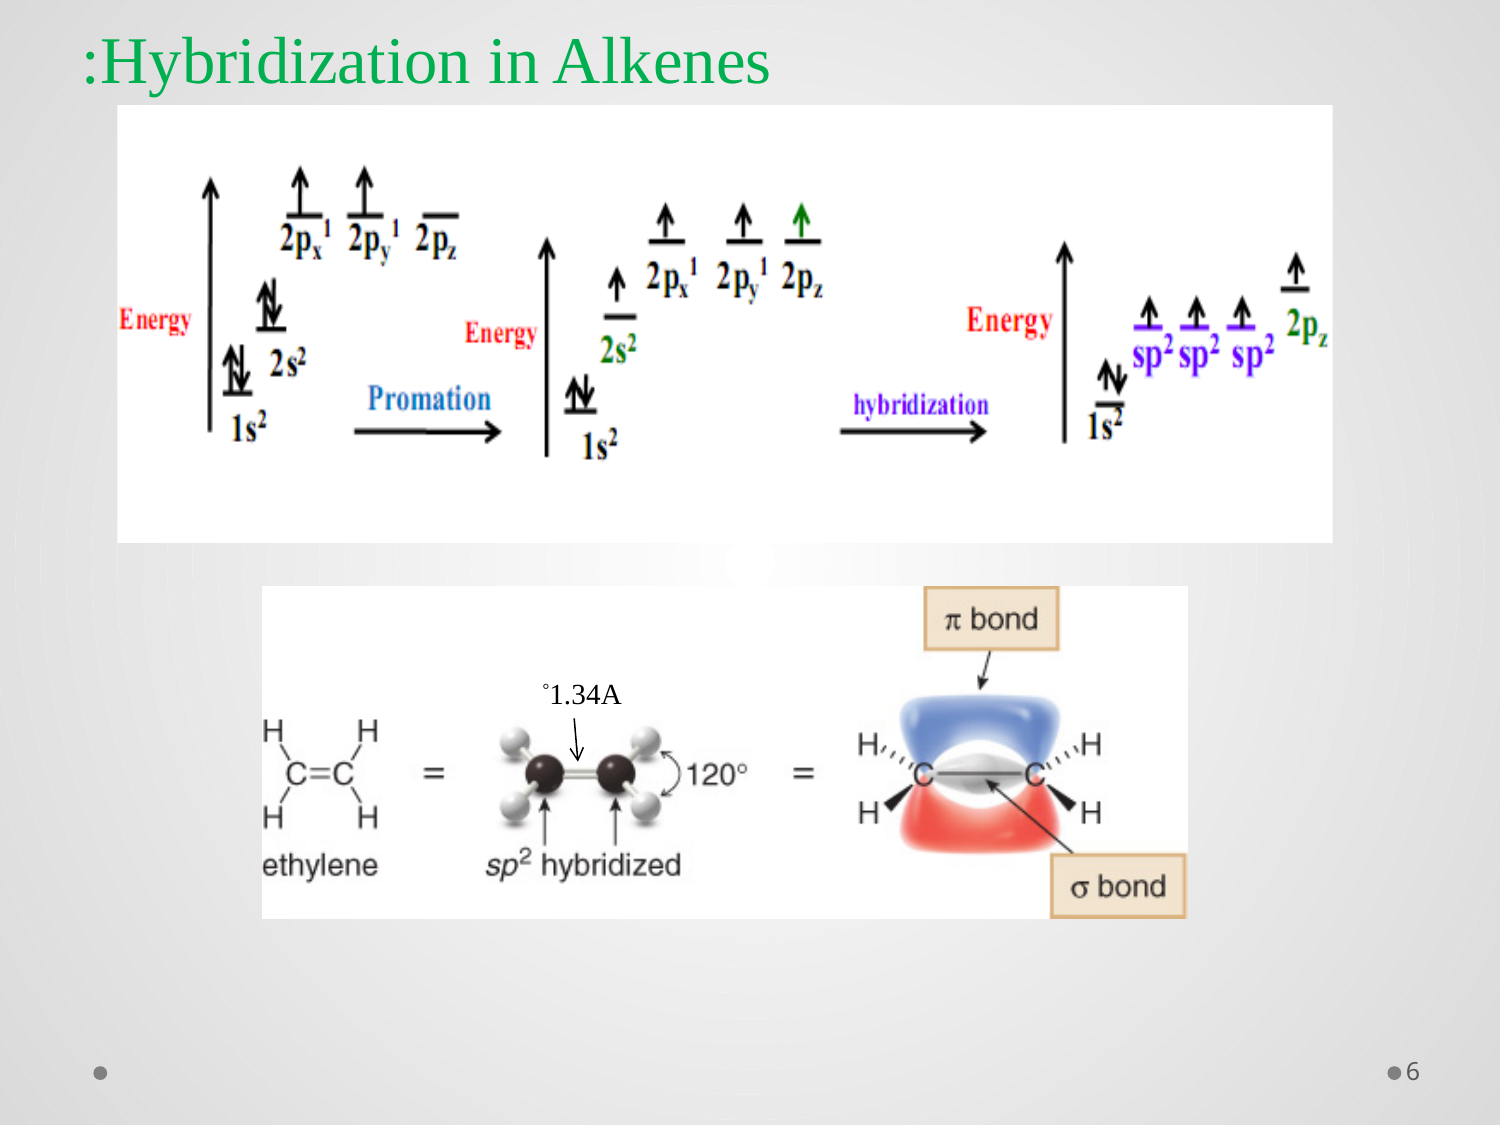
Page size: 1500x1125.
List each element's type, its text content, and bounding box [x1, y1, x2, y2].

picture [262, 585, 1188, 919]
text_box Hybridization in Alkenes: [67, 9, 788, 105]
picture [117, 105, 1333, 543]
slide_number 6 [1401, 1042, 1494, 1103]
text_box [554, 737, 598, 743]
